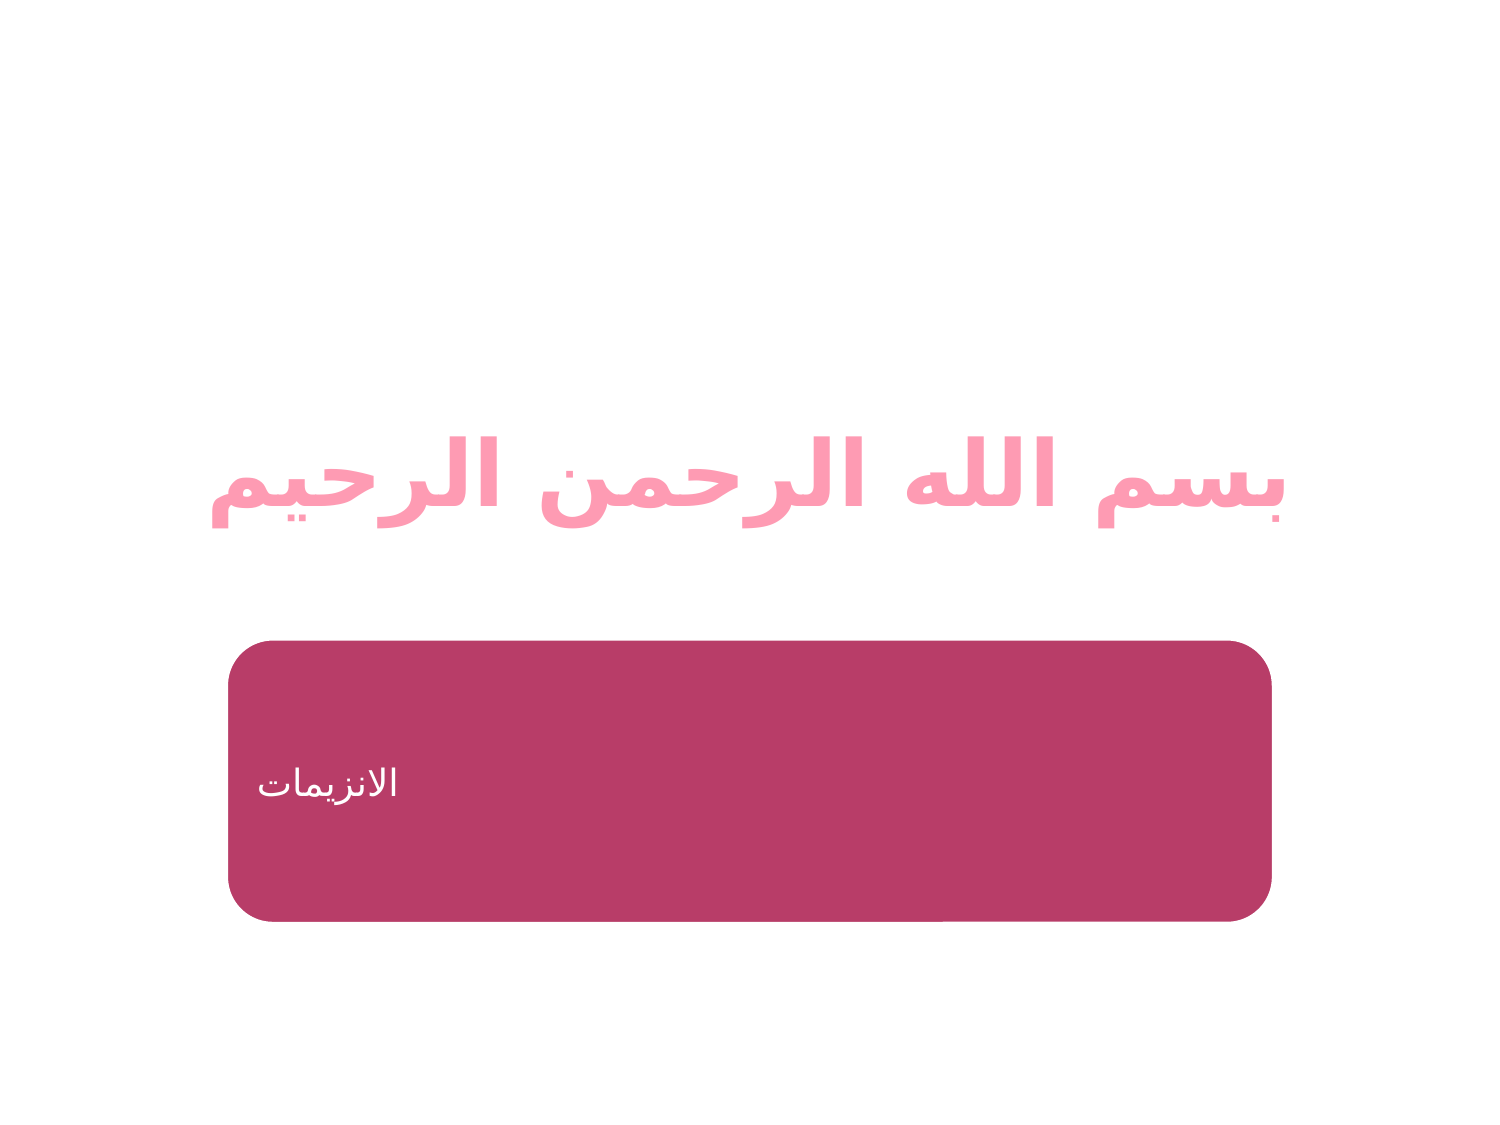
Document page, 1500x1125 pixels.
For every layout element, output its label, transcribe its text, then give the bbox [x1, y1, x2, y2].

title بسم الله الرحمن الرحيم [112, 349, 1388, 591]
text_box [228, 641, 1274, 923]
